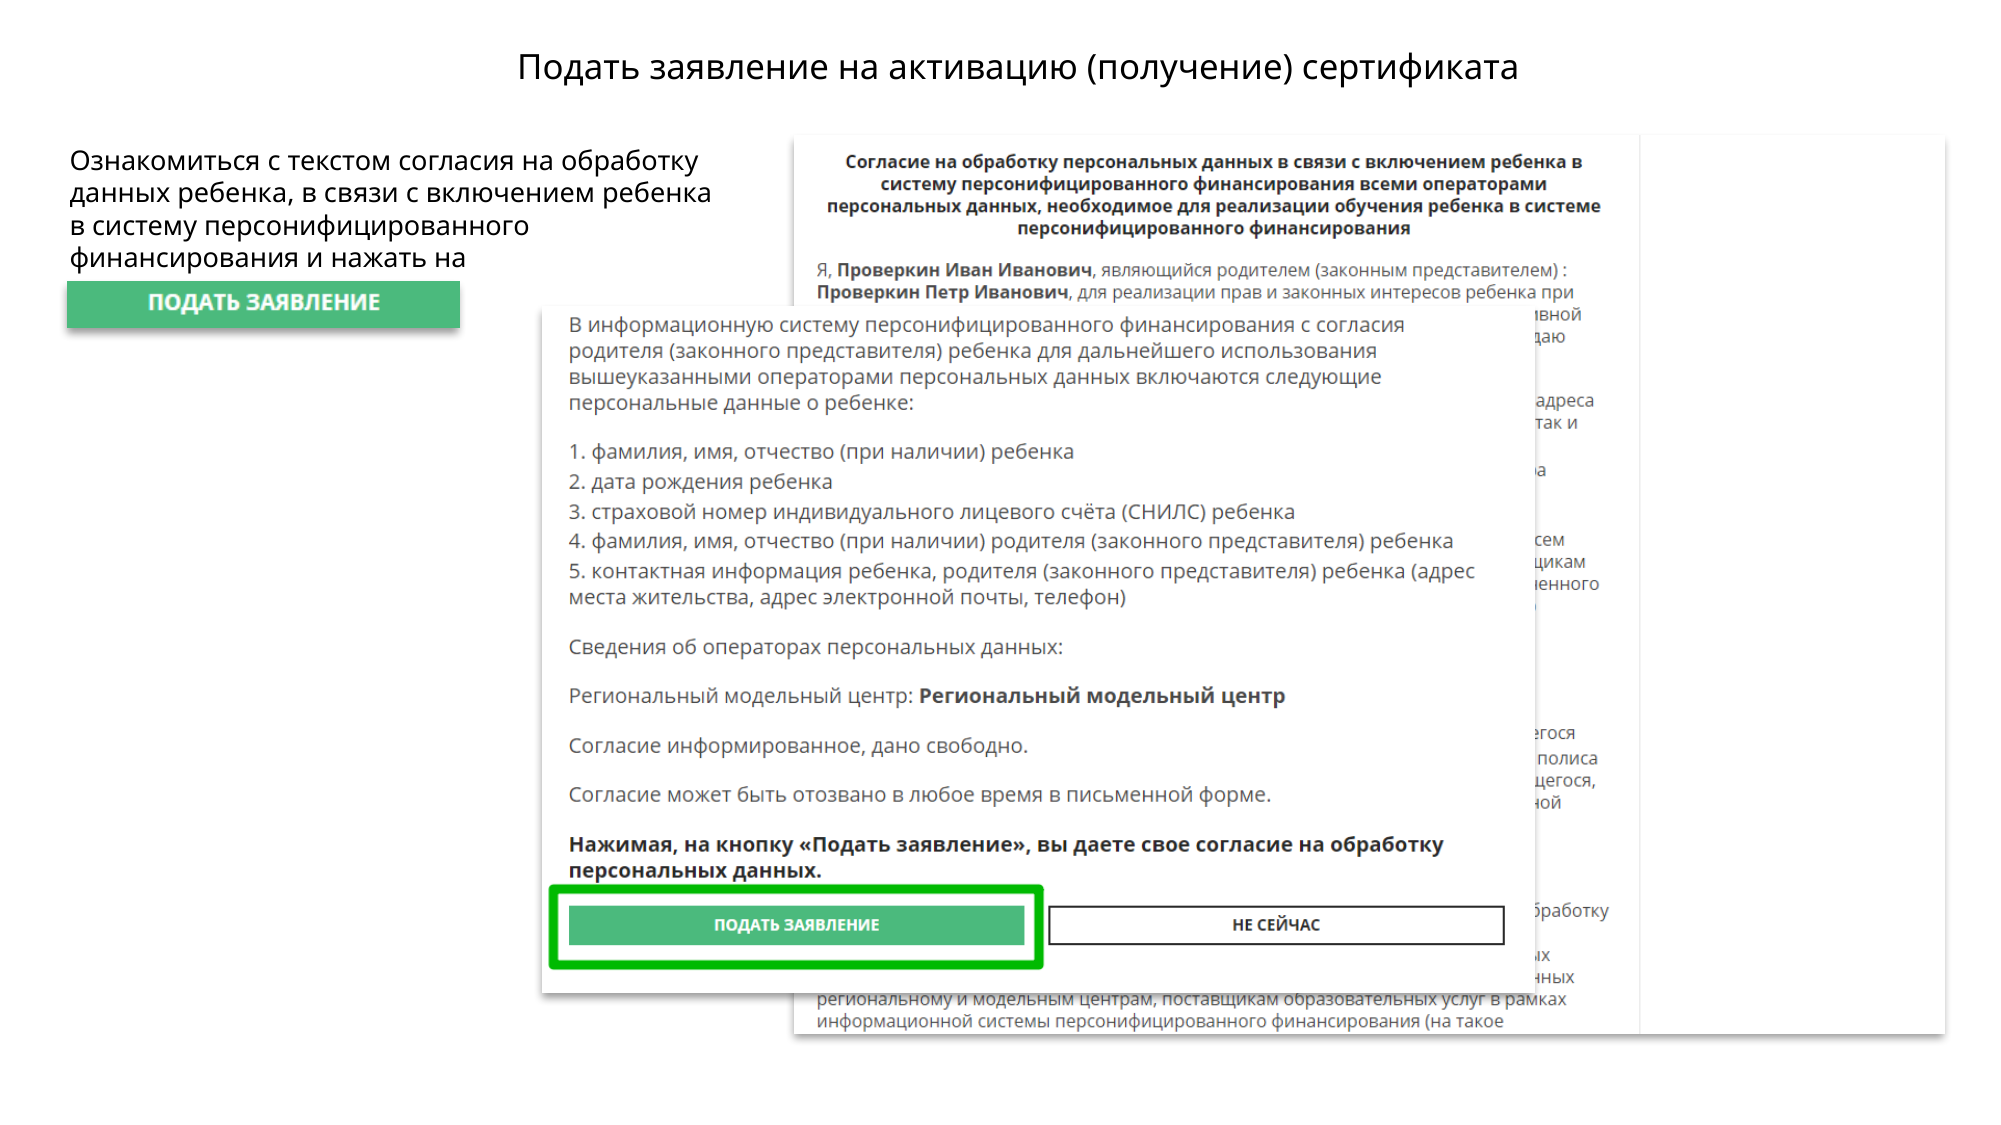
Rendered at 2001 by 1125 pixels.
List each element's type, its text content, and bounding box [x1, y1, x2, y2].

picture [67, 281, 460, 328]
text_box Ознакомиться с текстом согласия на обработку данных ребенка, в связи с включением ребенка в систему персонифицированного финансирования и нажать на [54, 135, 728, 346]
title Подать заявление на активацию (получение) сертификата [75, 41, 1962, 95]
picture [542, 135, 1946, 1034]
